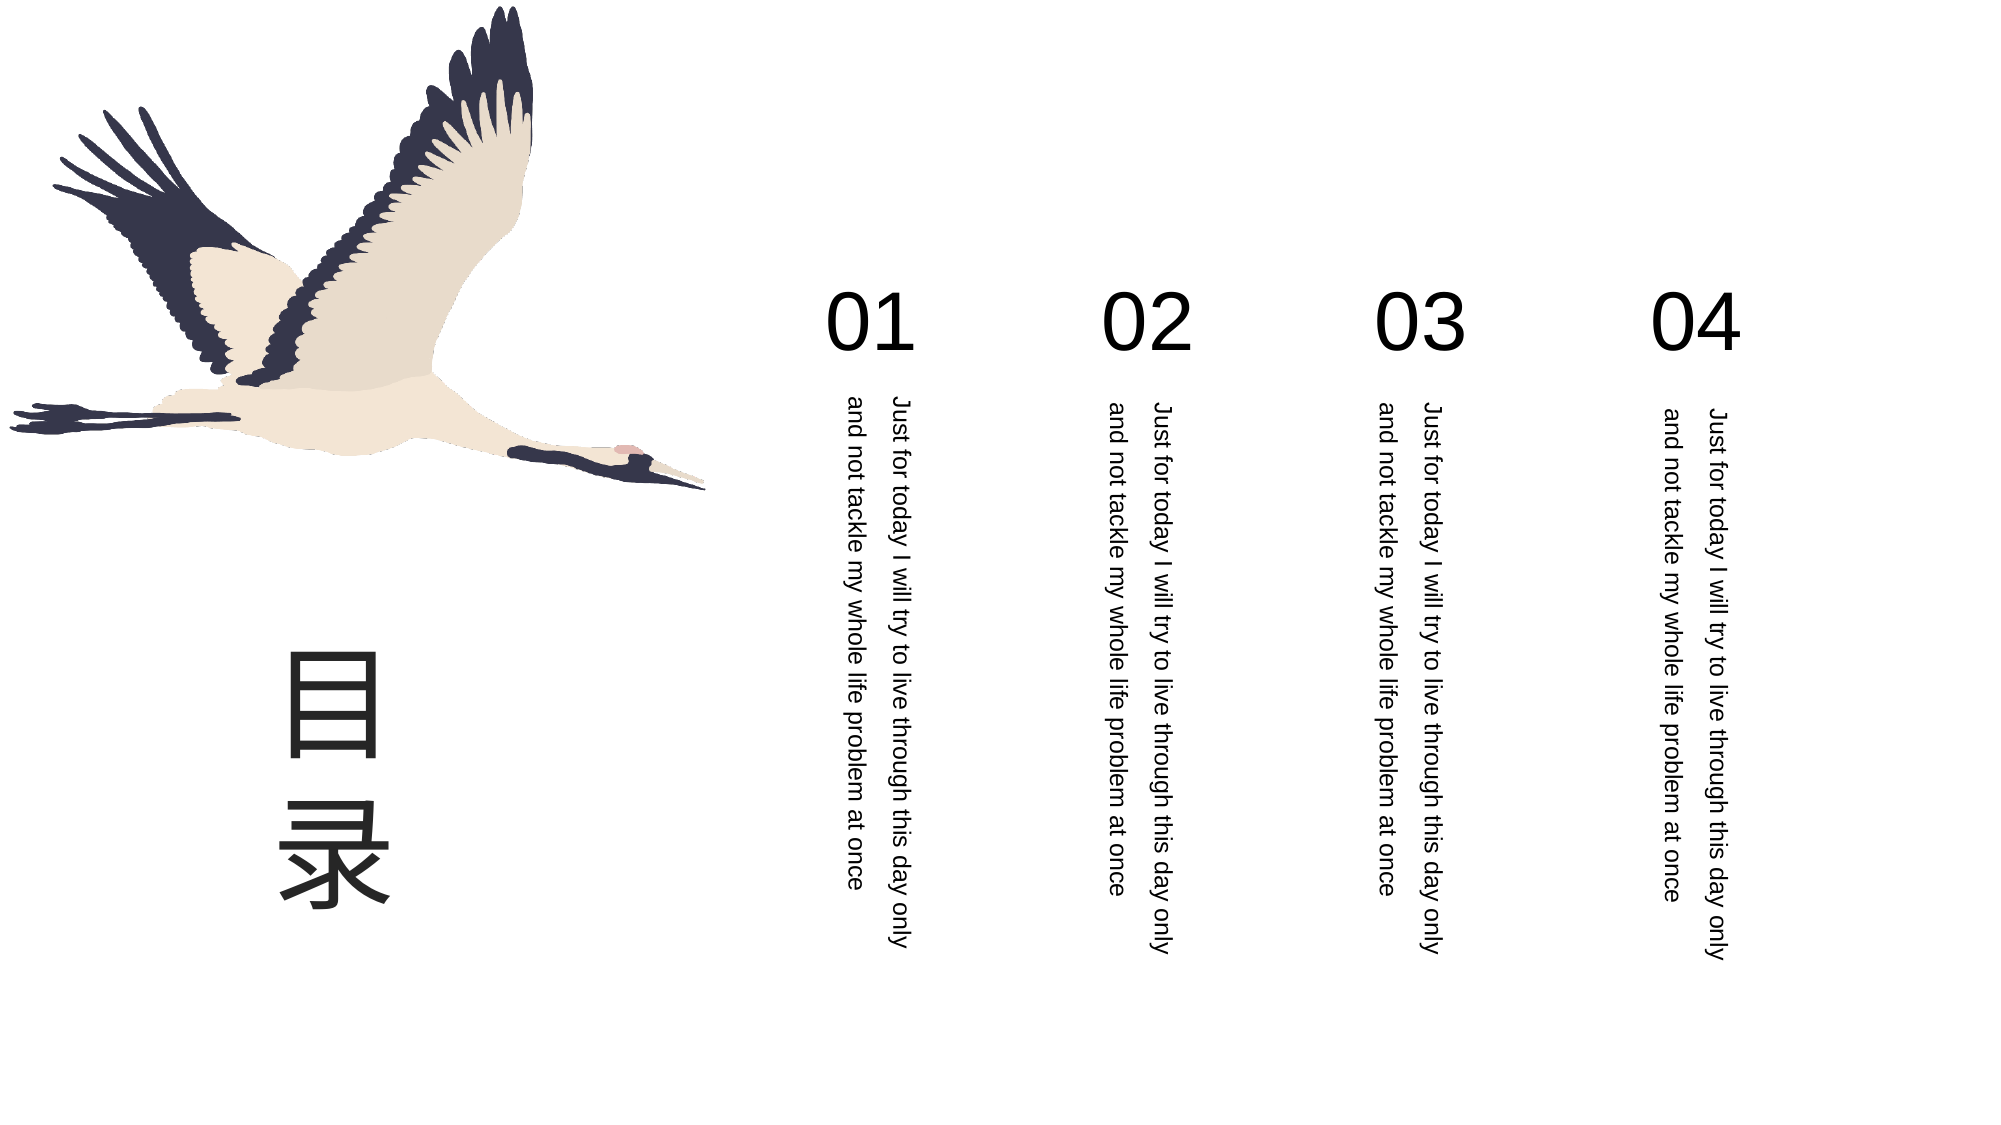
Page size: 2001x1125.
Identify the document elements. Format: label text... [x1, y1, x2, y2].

text_box 目 录 [228, 617, 439, 932]
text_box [796, 259, 1762, 990]
picture [0, 0, 731, 523]
